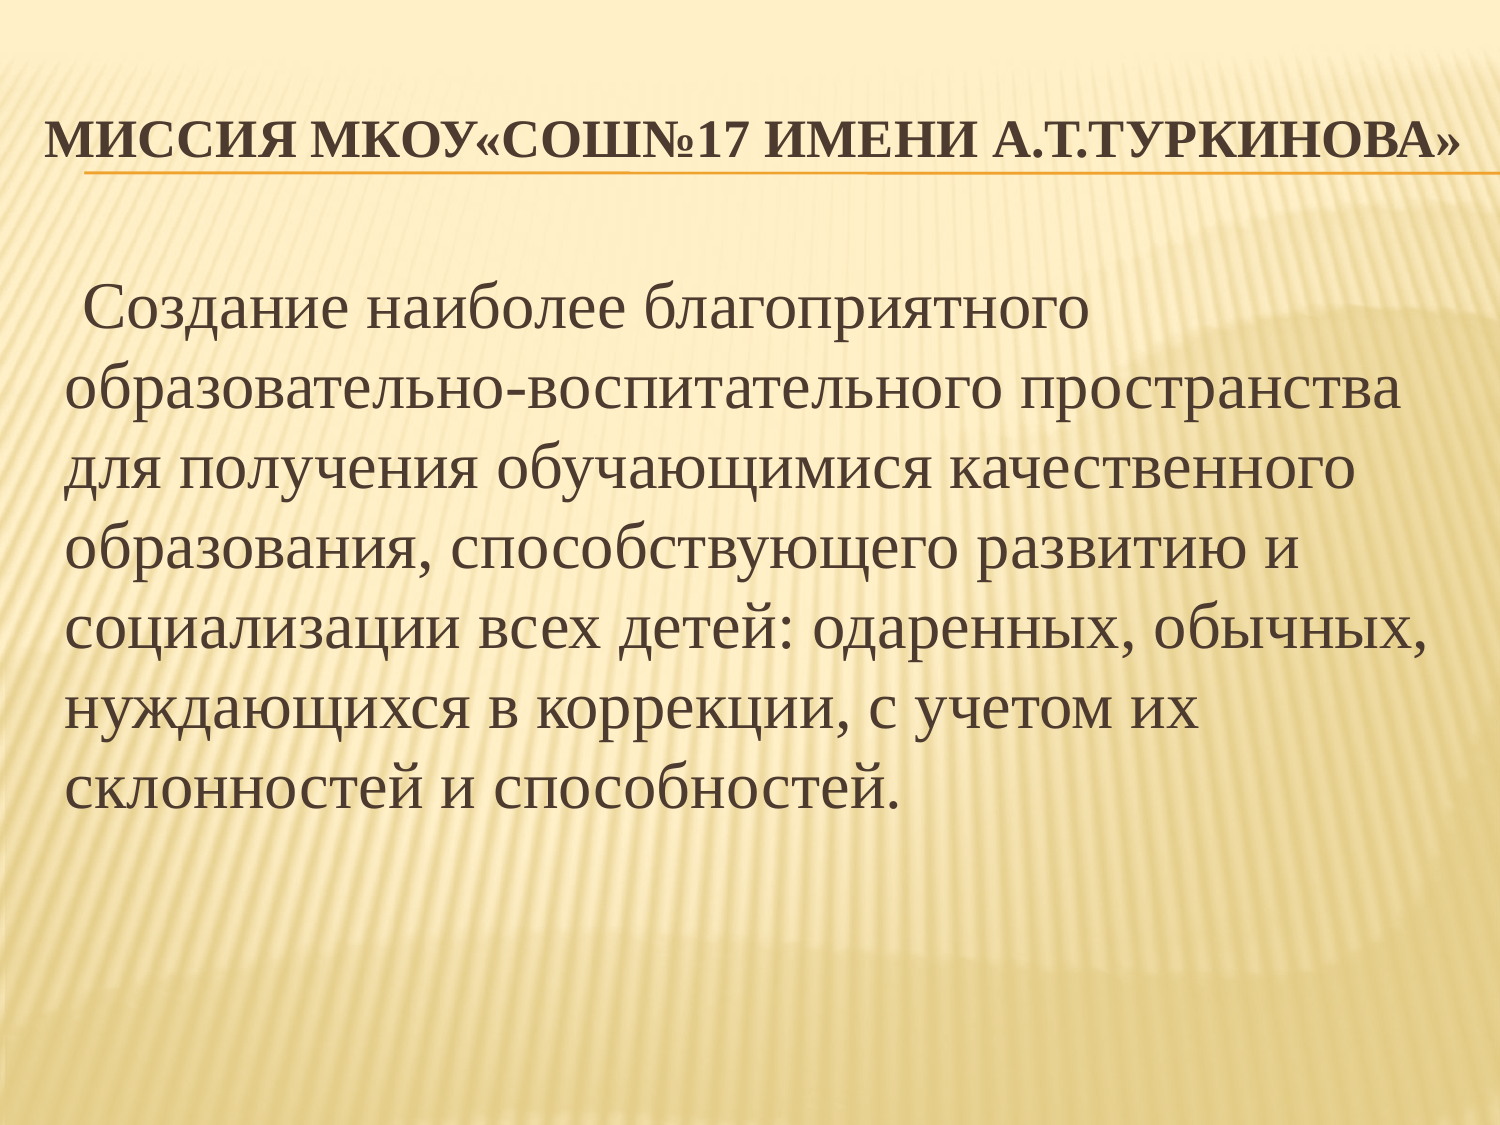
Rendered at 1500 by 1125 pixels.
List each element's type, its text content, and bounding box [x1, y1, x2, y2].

title Миссия МКОУ«СОШ№17 имени А.Т.Туркинова» [29, 41, 1500, 230]
list Создание наиболее благоприятного образовательно-воспитательного пространства для получения обучающимися качественного образования, способствующего развитию и социализации всех детей: одаренных, обычных, нуждающихся в коррекции, с учетом их склонностей и способностей. [50, 254, 1475, 998]
